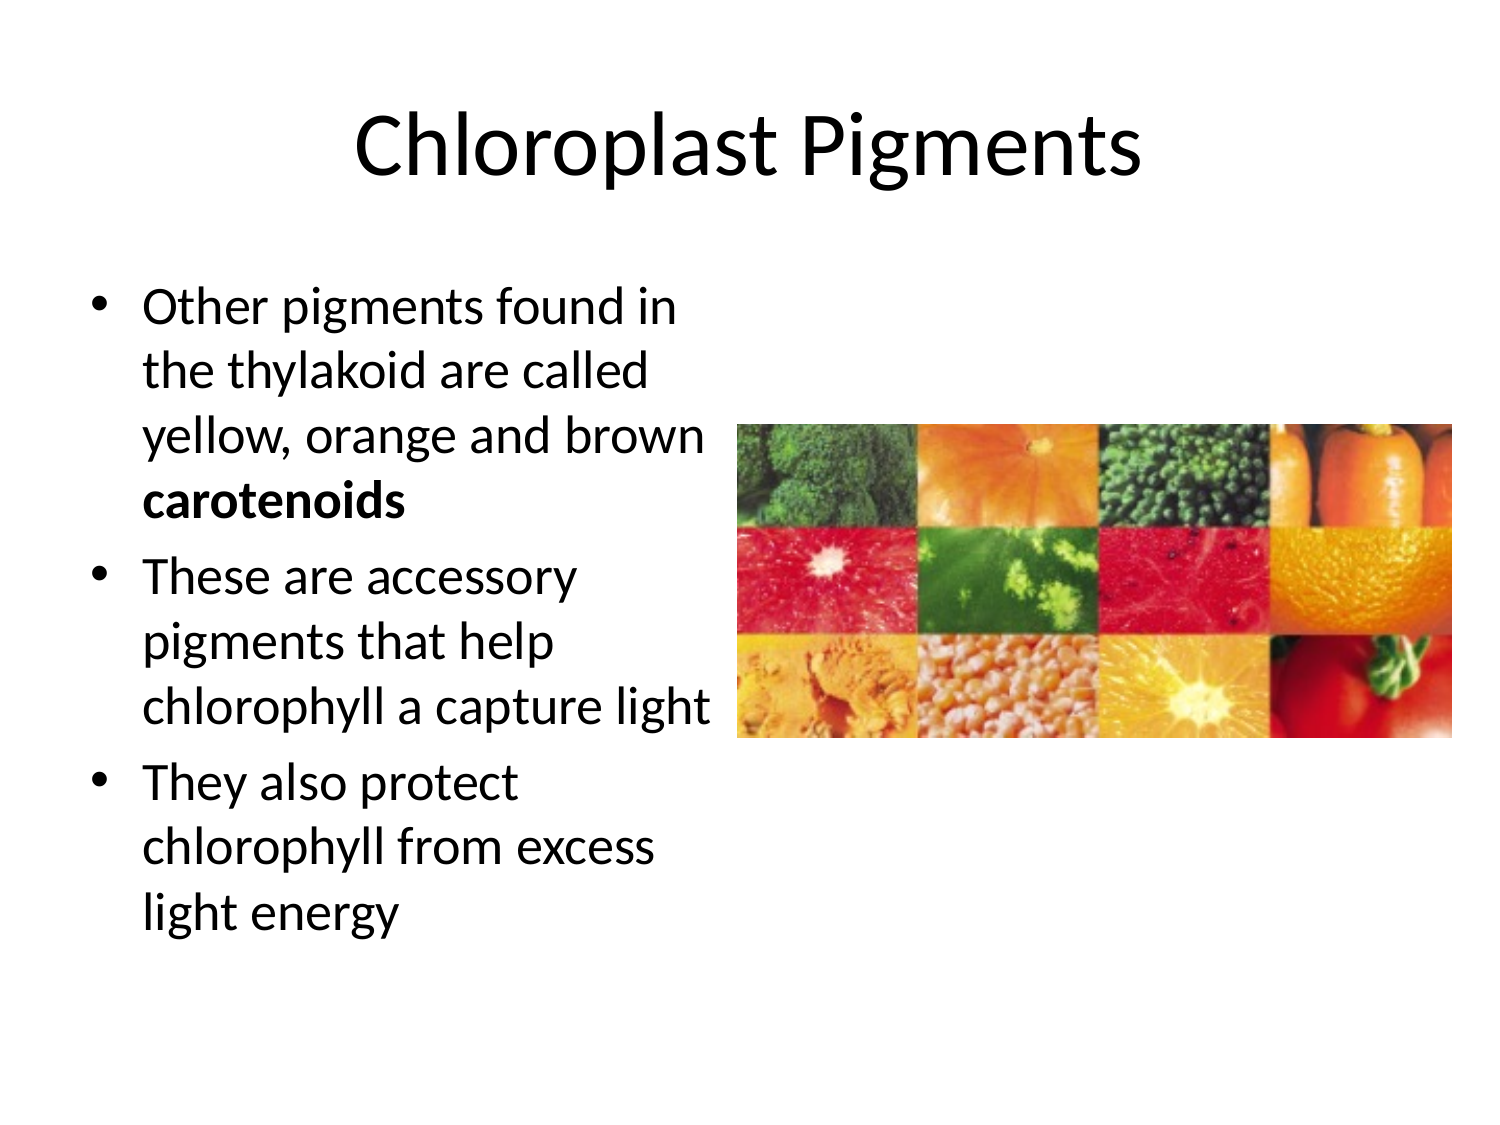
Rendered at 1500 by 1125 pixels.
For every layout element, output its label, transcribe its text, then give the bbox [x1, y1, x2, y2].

list Other pigments found in the thylakoid are called yellow, orange and brown carotenoids These are accessory pigments that help chlorophyll a capture light They also protect chlorophyll from excess light energy [75, 262, 738, 1005]
title Chloroplast Pigments [75, 45, 1425, 233]
picture [737, 424, 1453, 738]
